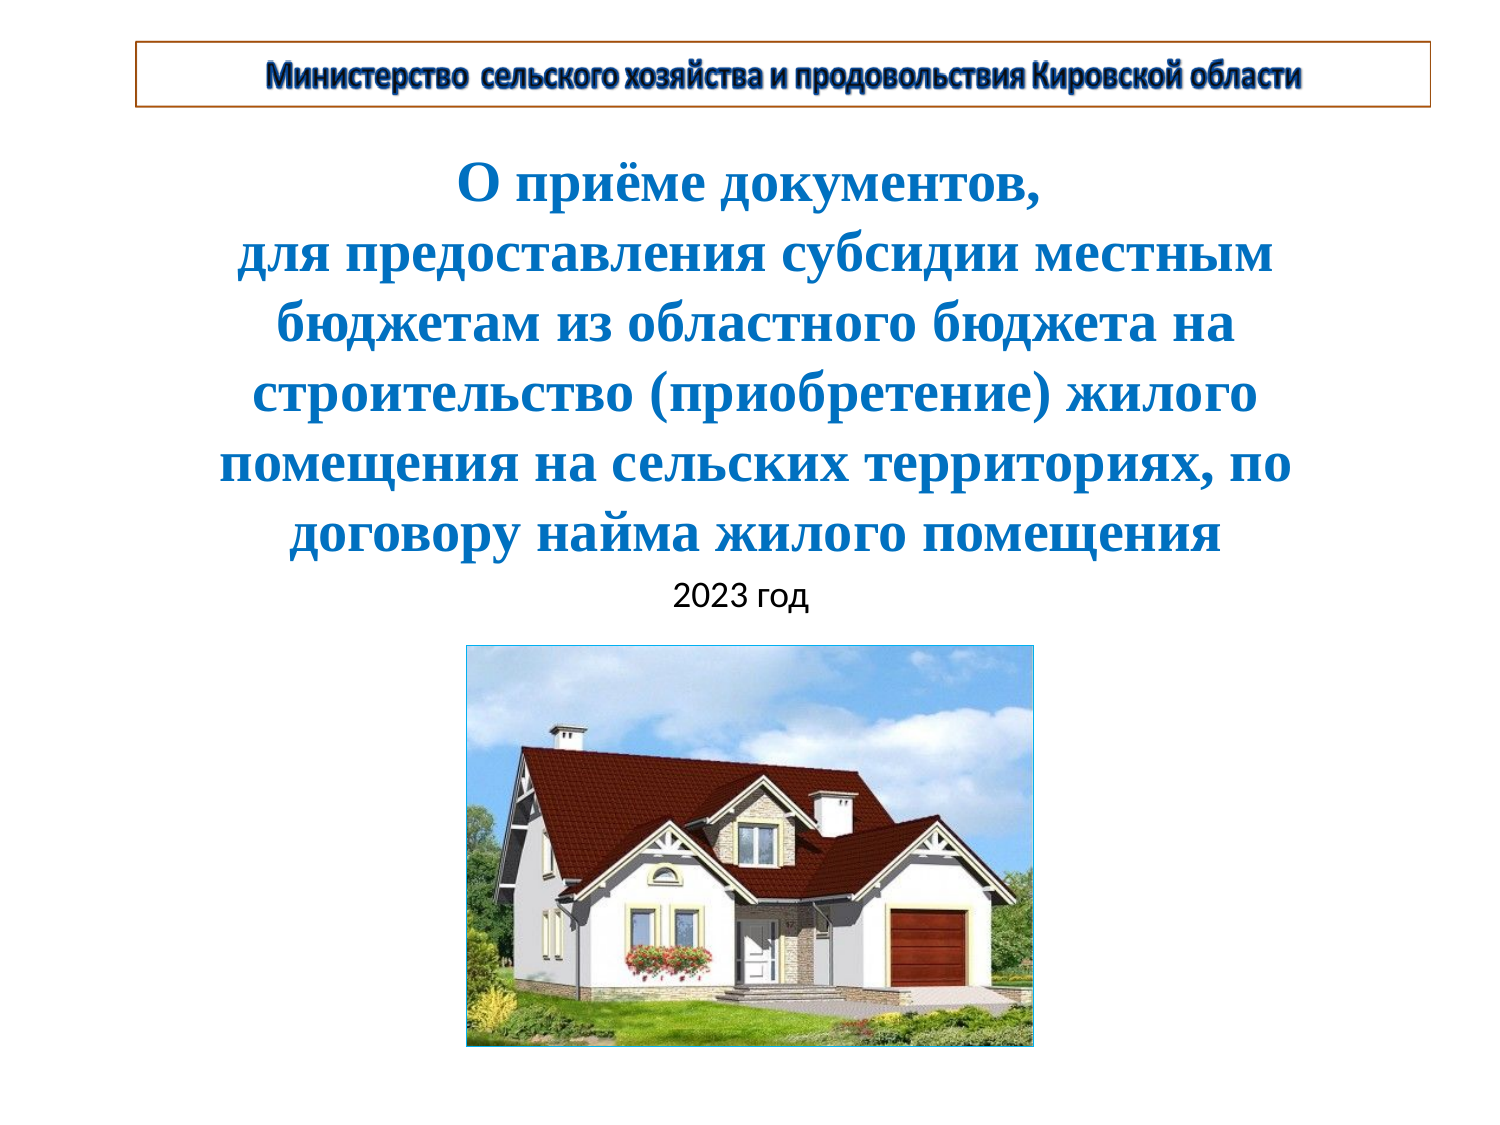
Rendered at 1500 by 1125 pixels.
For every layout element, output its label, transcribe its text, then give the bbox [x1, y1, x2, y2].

title О приёме документов, для предоставления субсидии местным бюджетам из областного бюджета на строительство (приобретение) жилого помещения на сельских территориях, по договору найма жилого помещения [123, 113, 1388, 593]
picture [135, 36, 1431, 126]
text_box 2023 год [657, 562, 825, 623]
picture [468, 647, 1032, 1045]
